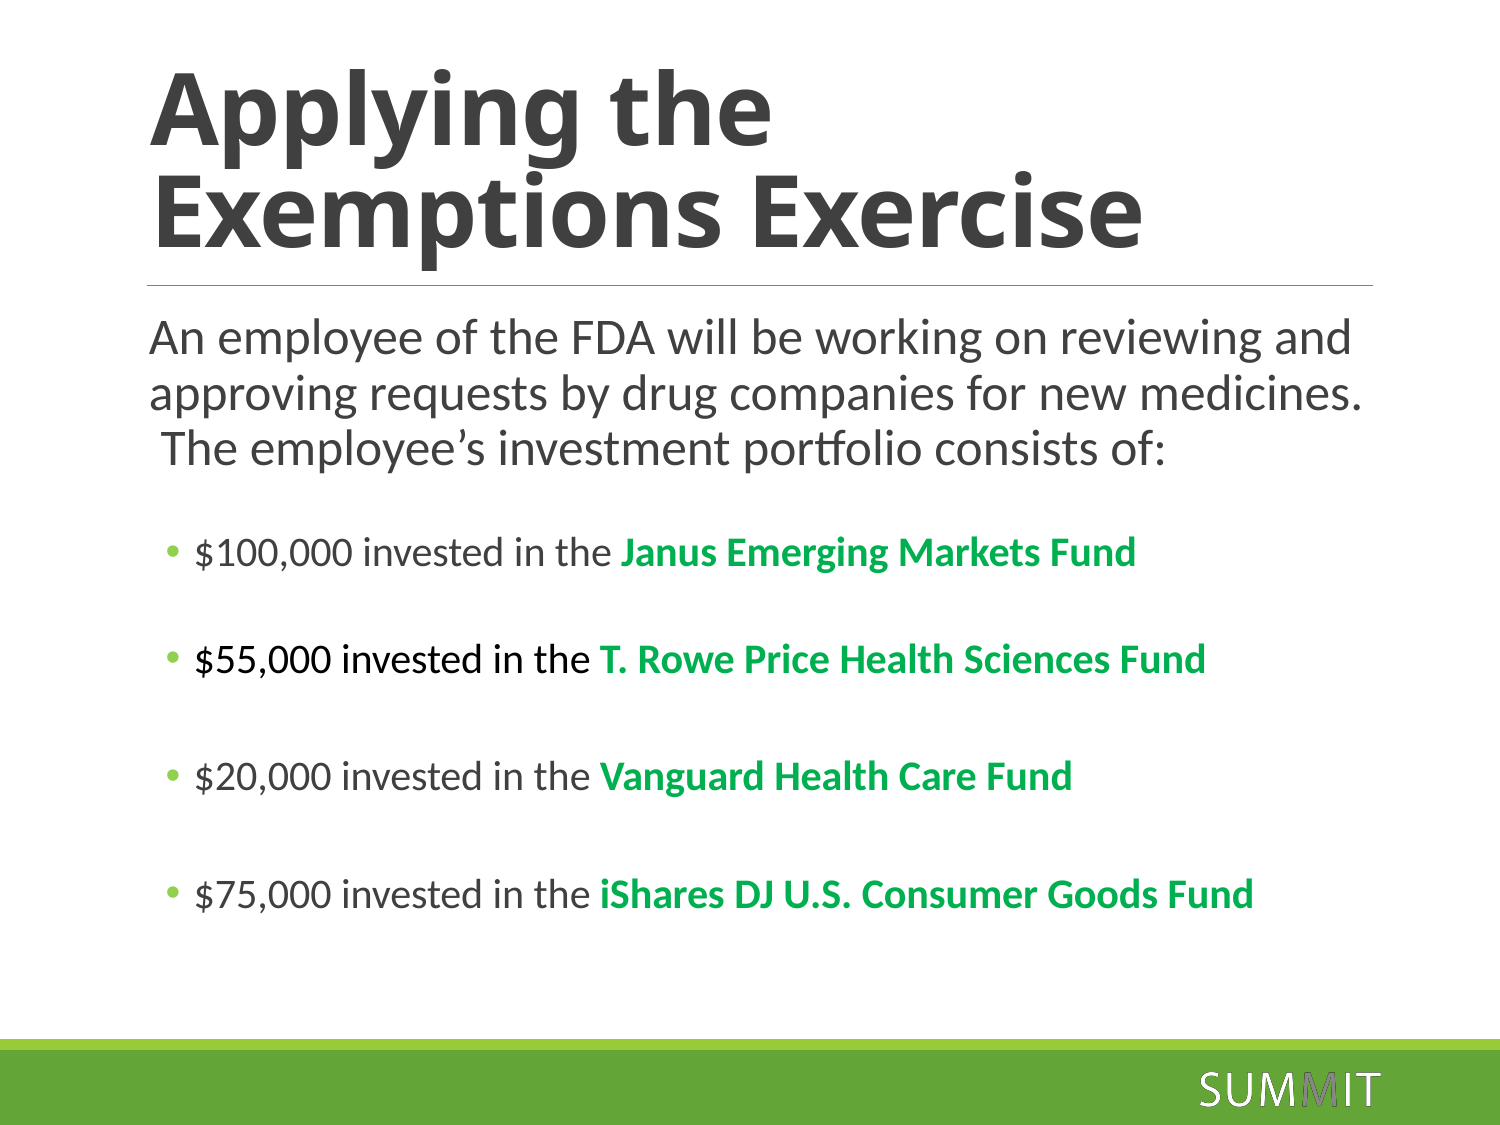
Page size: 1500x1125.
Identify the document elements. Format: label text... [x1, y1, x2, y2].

list An employee of the FDA will be working on reviewing and approving requests by drug companies for new medicines. The employee’s investment portfolio consists of: $100,000 invested in the Janus Emerging Markets Fund $55,000 invested in the T. Rowe Price Health Sciences Fund $20,000 invested in the Vanguard Health Care Fund $75,000 invested in the iShares DJ U.S. Consumer Goods Fund [135, 302, 1373, 963]
picture [1196, 1024, 1386, 1125]
title Applying the Exemptions Exercise [135, 47, 1373, 285]
